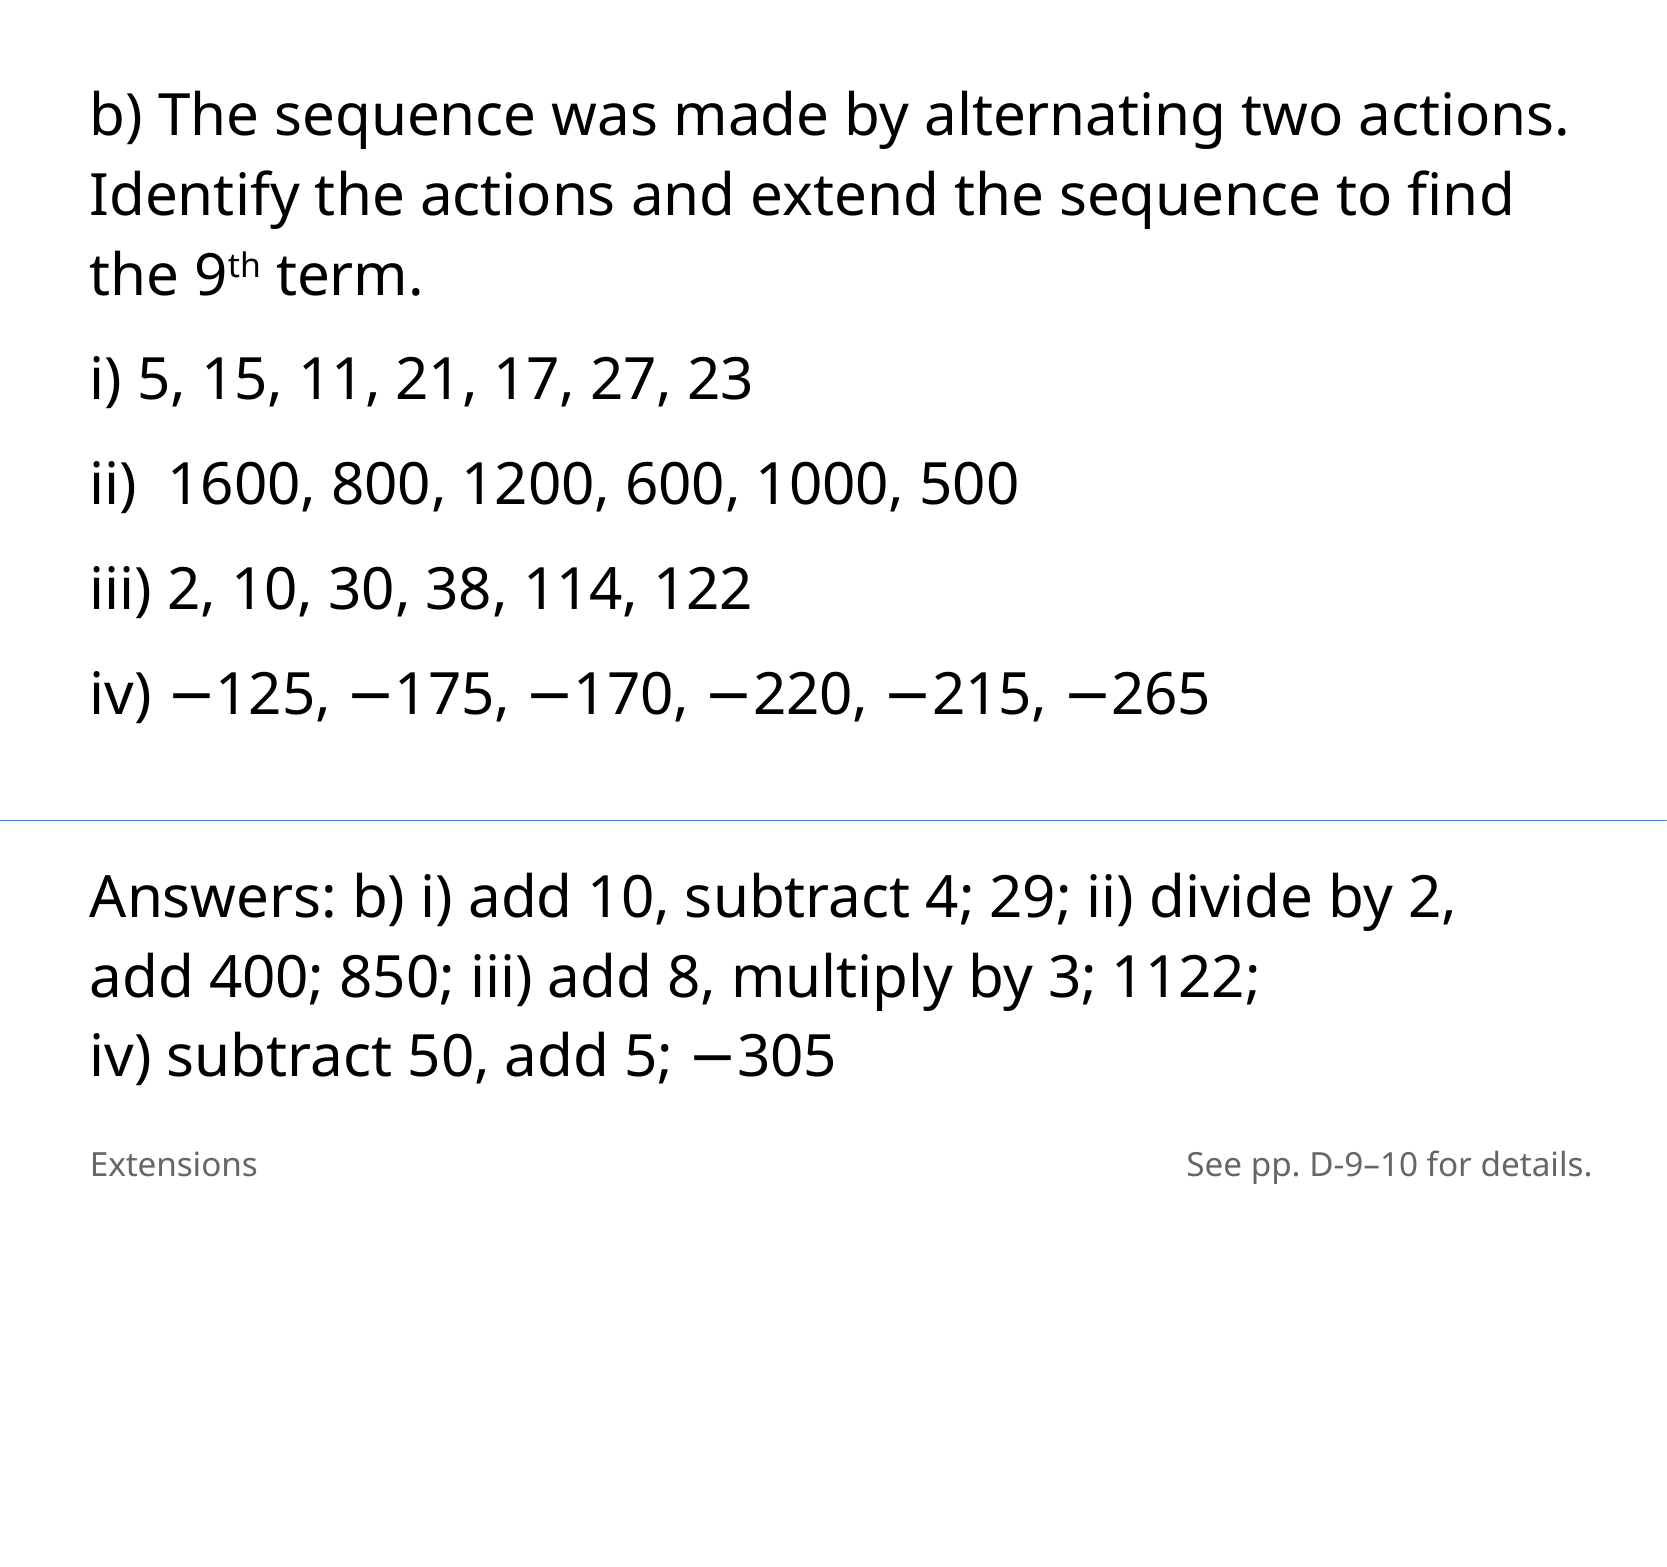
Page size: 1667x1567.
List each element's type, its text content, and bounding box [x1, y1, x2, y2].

text_box Answers: b) i) add 10, subtract 4; 29; ii) divide by 2, add 400; 850; iii) add 8, multiply by 3; 1122; ​iv) subtract 50, add 5; −305 [74, 841, 1575, 1096]
text_box Extensions [74, 1135, 855, 1190]
text_box b) The sequence was made by alternating two actions. Identify the actions and extend the sequence to find the 9th term. i) 5, 15, 11, 21, 17, 27, 23 ii) 1600, 800, 1200, 600, 1000, 500 iii) 2, 10, 30, 38, 114, 122 iv) −125, −175, −170, −220, −215, −265 [74, 60, 1601, 734]
text_box See pp. D-9–10 for details. [1051, 1135, 1608, 1190]
